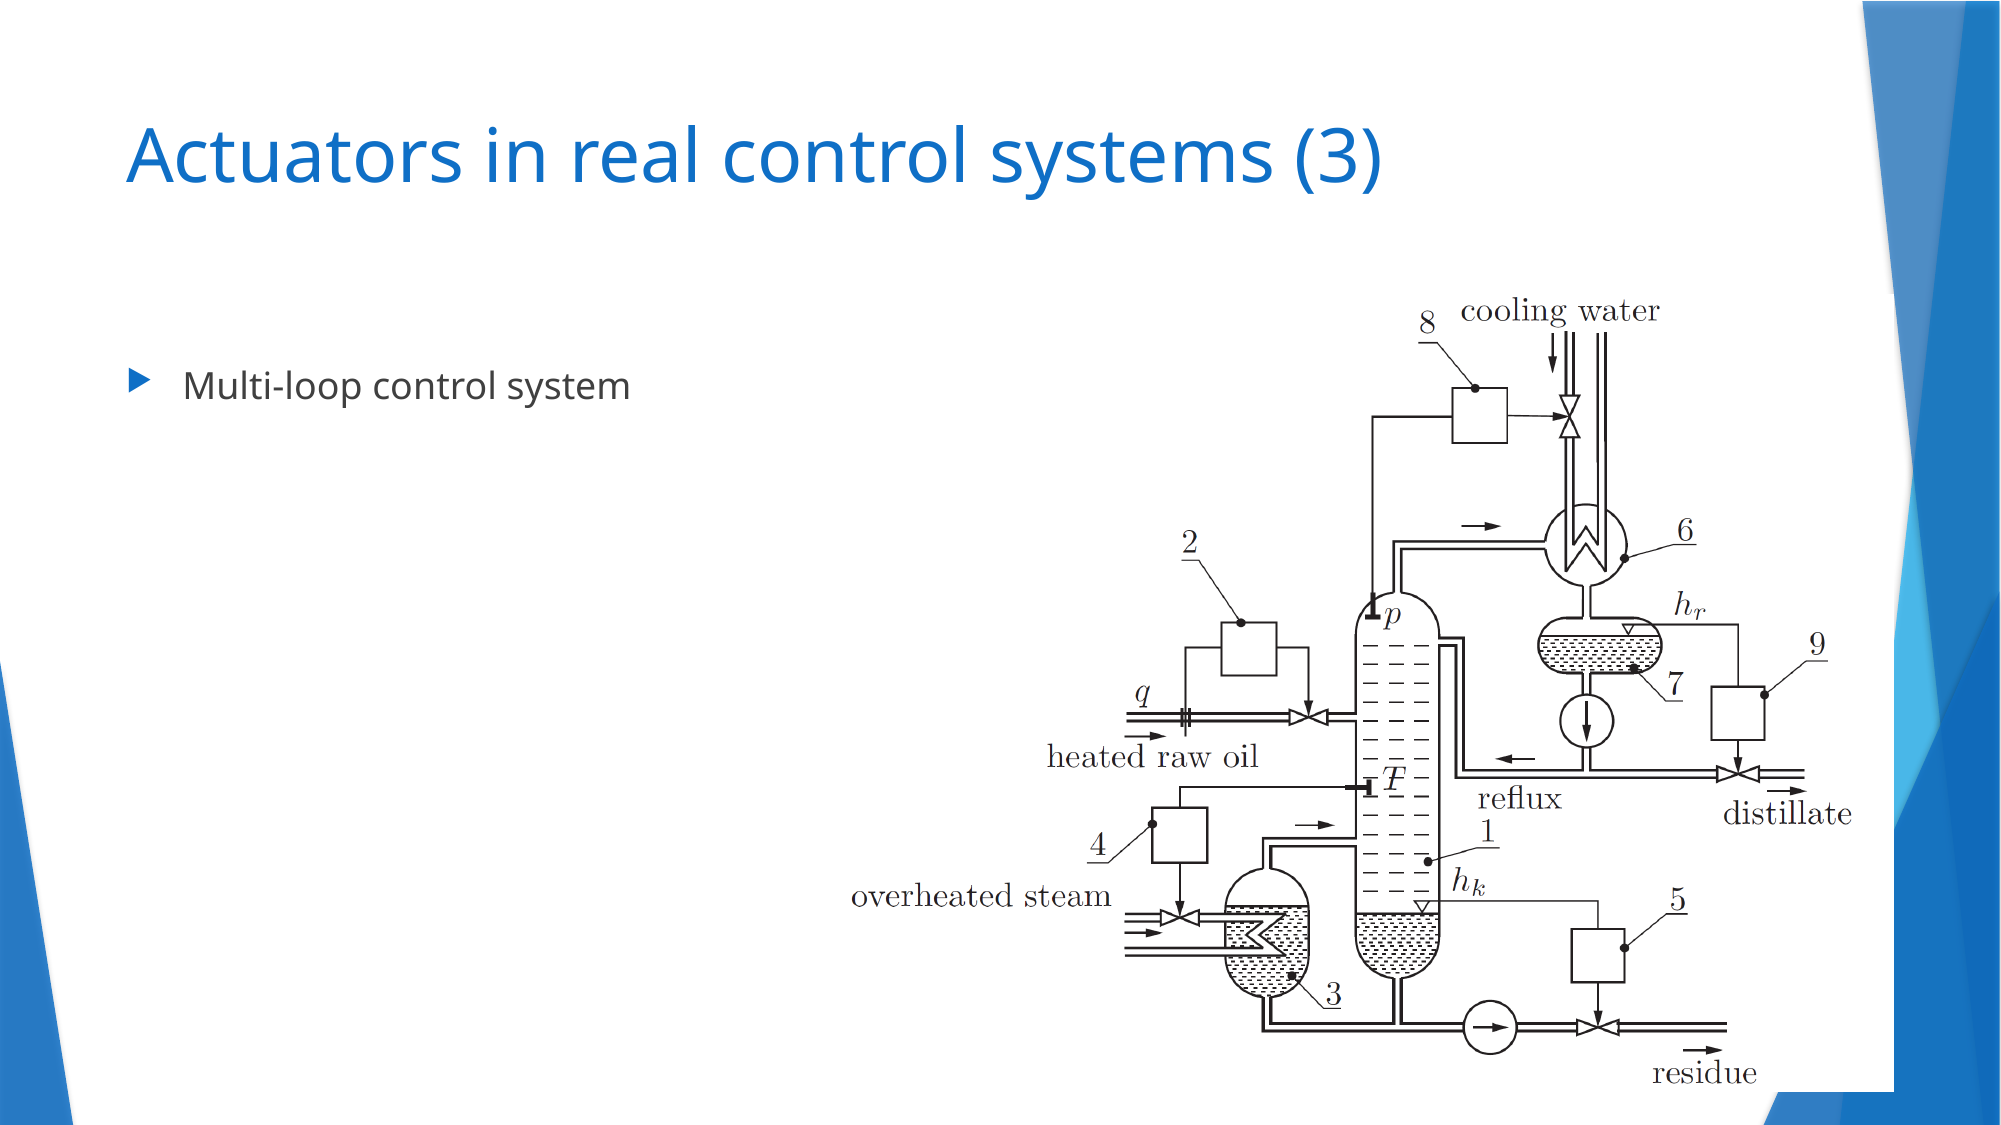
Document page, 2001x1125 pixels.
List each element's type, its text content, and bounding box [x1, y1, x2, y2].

title Actuators in real control systems (3) [111, 99, 1522, 317]
list Multi-loop control system [111, 354, 836, 992]
picture [841, 293, 1895, 1093]
